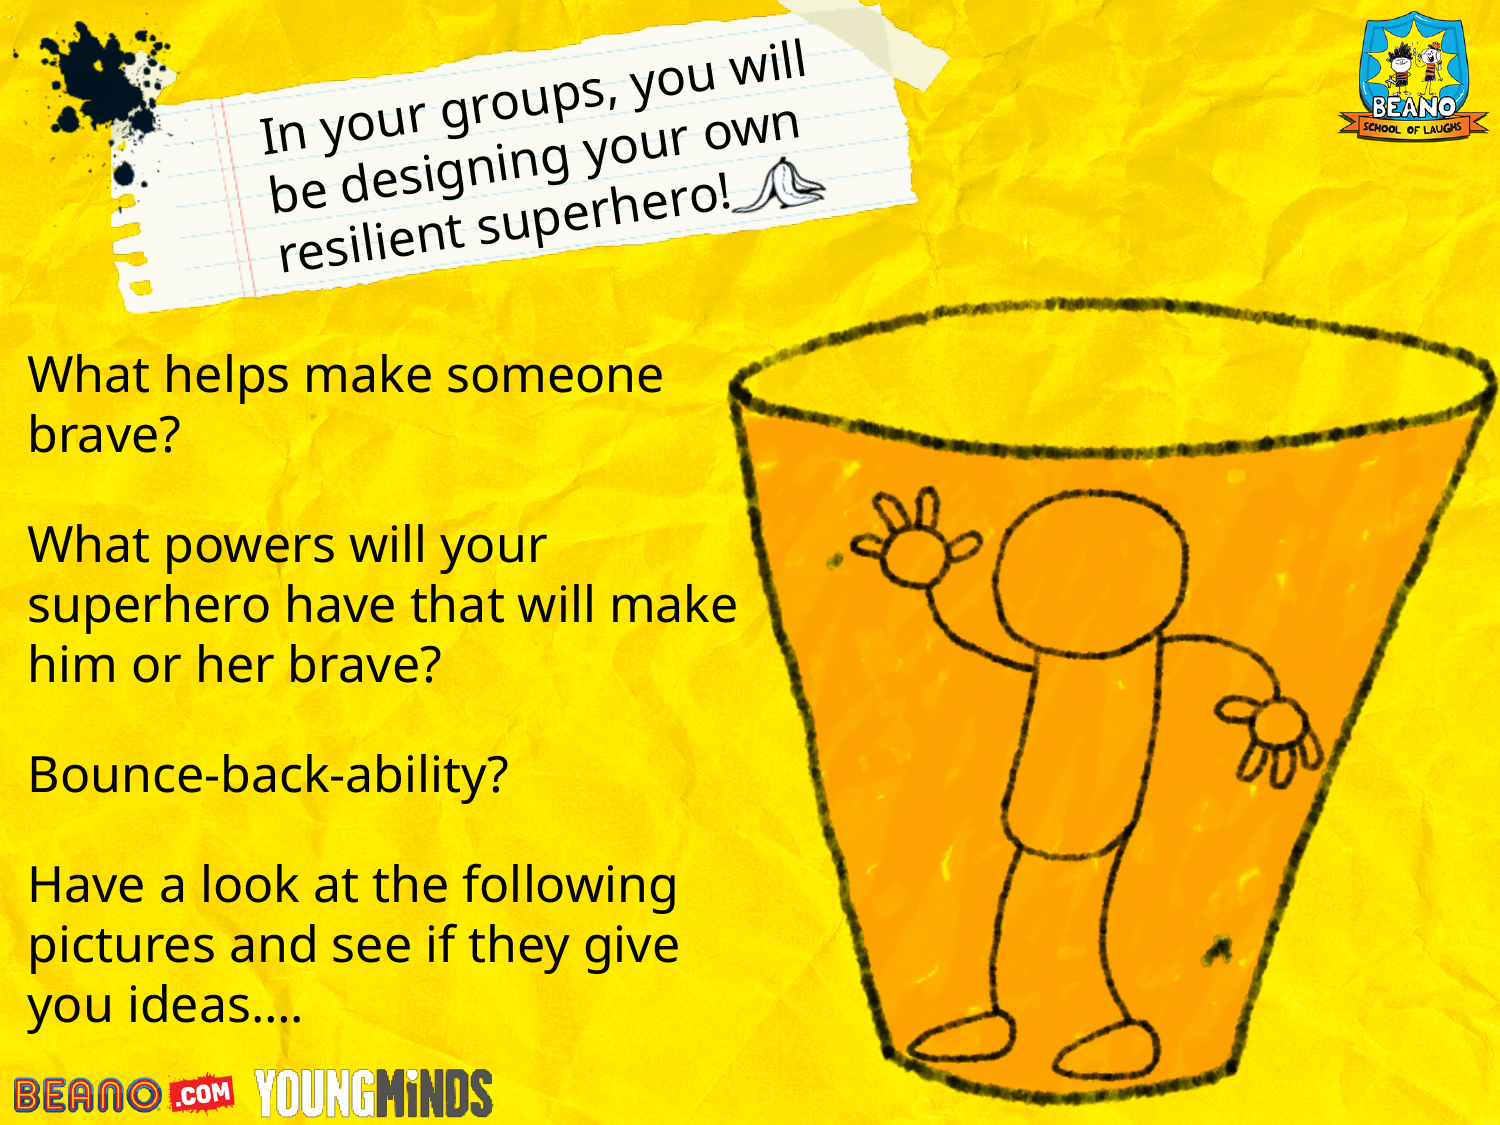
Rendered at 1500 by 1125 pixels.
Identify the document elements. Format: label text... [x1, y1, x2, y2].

text_box What helps make someone brave? What powers will your superhero have that will make him or her brave? Bounce-back-ability? Have a look at the following pictures and see if they give you ideas…. [12, 334, 721, 1040]
picture [0, 0, 1500, 1125]
